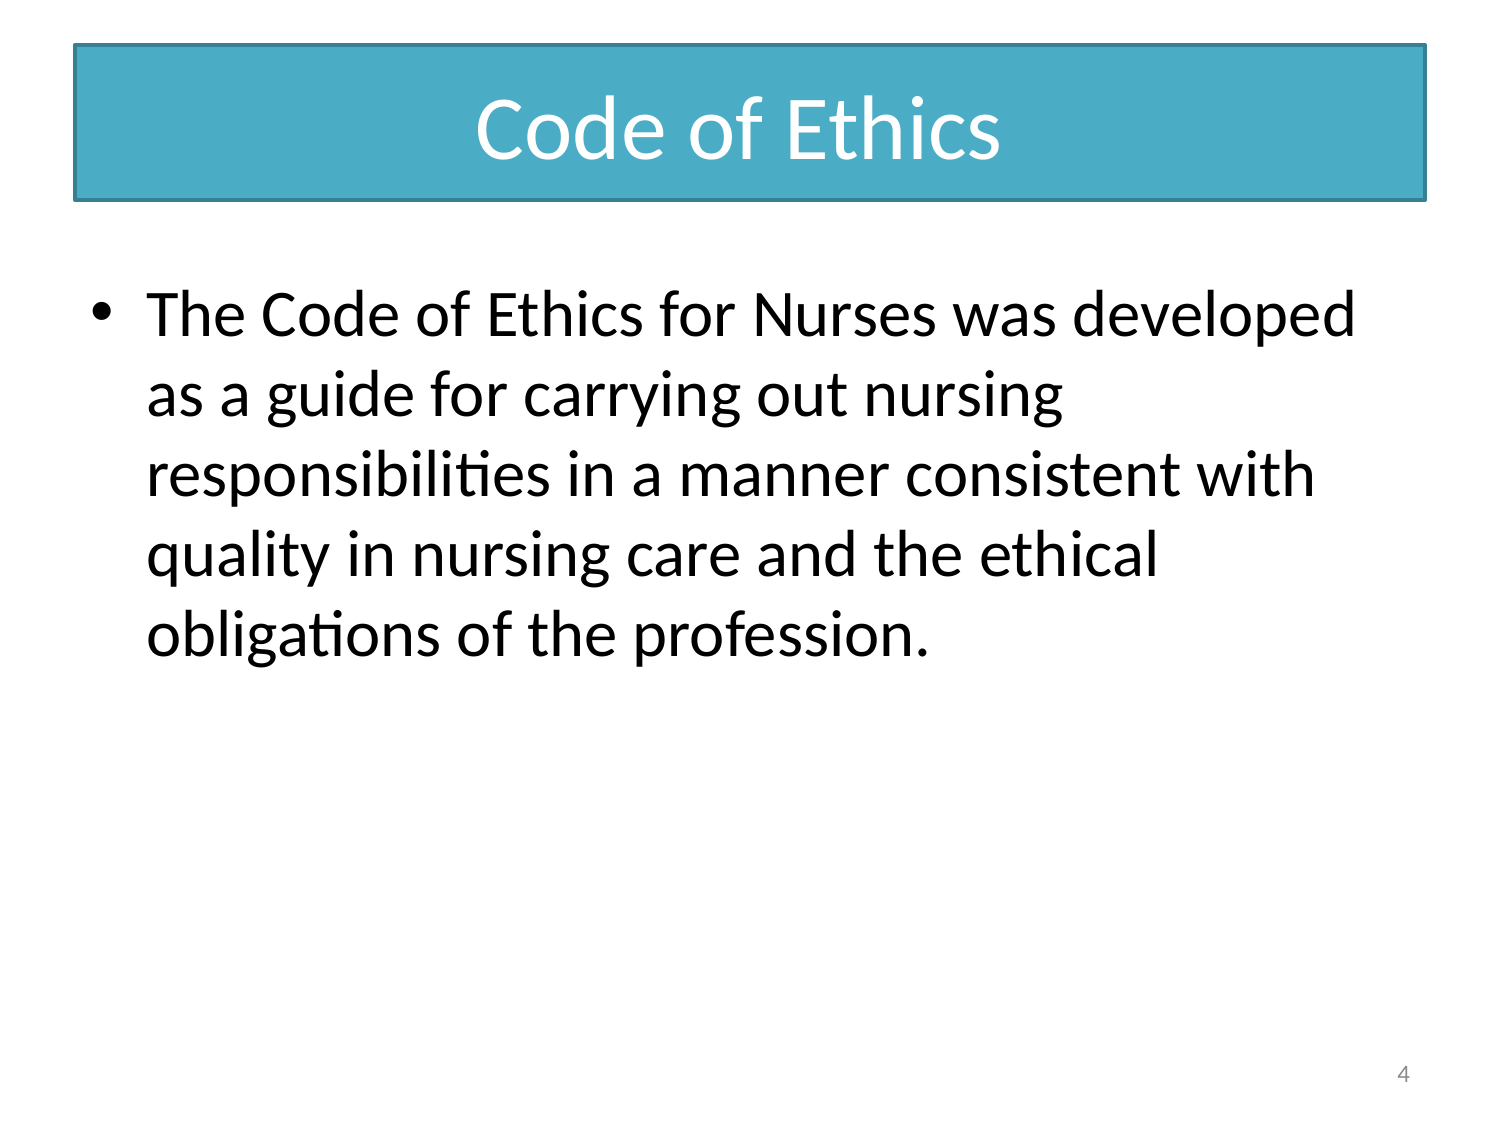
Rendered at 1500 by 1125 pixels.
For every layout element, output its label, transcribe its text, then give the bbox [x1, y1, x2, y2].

title Code of Ethics [73, 43, 1427, 202]
list The Code of Ethics for Nurses was developed as a guide for carrying out nursing responsibilities in a manner consistent with quality in nursing care and the ethical obligations of the profession. [75, 262, 1425, 1005]
slide_number 4 [1074, 1042, 1425, 1103]
